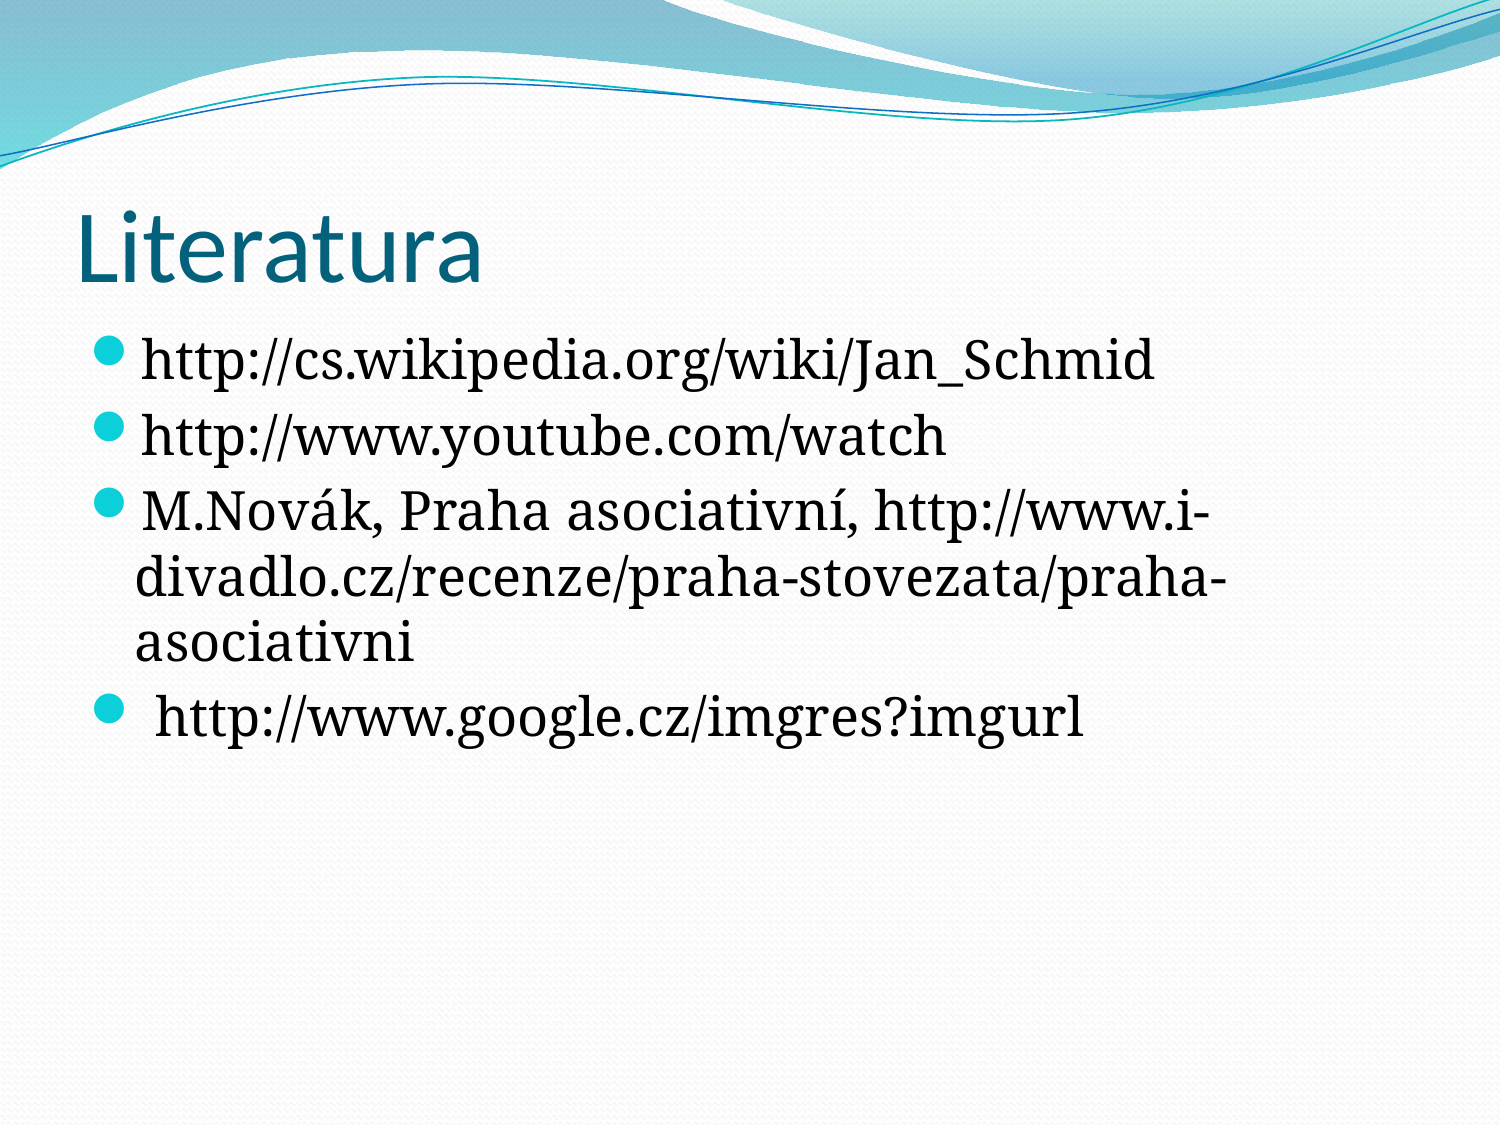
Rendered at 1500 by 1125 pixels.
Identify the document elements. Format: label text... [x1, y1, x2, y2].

list http://cs.wikipedia.org/wiki/Jan_Schmid http://www.youtube.com/watch M.Novák, Praha asociativní, http://www.i-divadlo.cz/recenze/praha-stovezata/praha-asociativni http://www.google.cz/imgres?imgurl [75, 317, 1425, 1038]
title Literatura [75, 115, 1425, 303]
